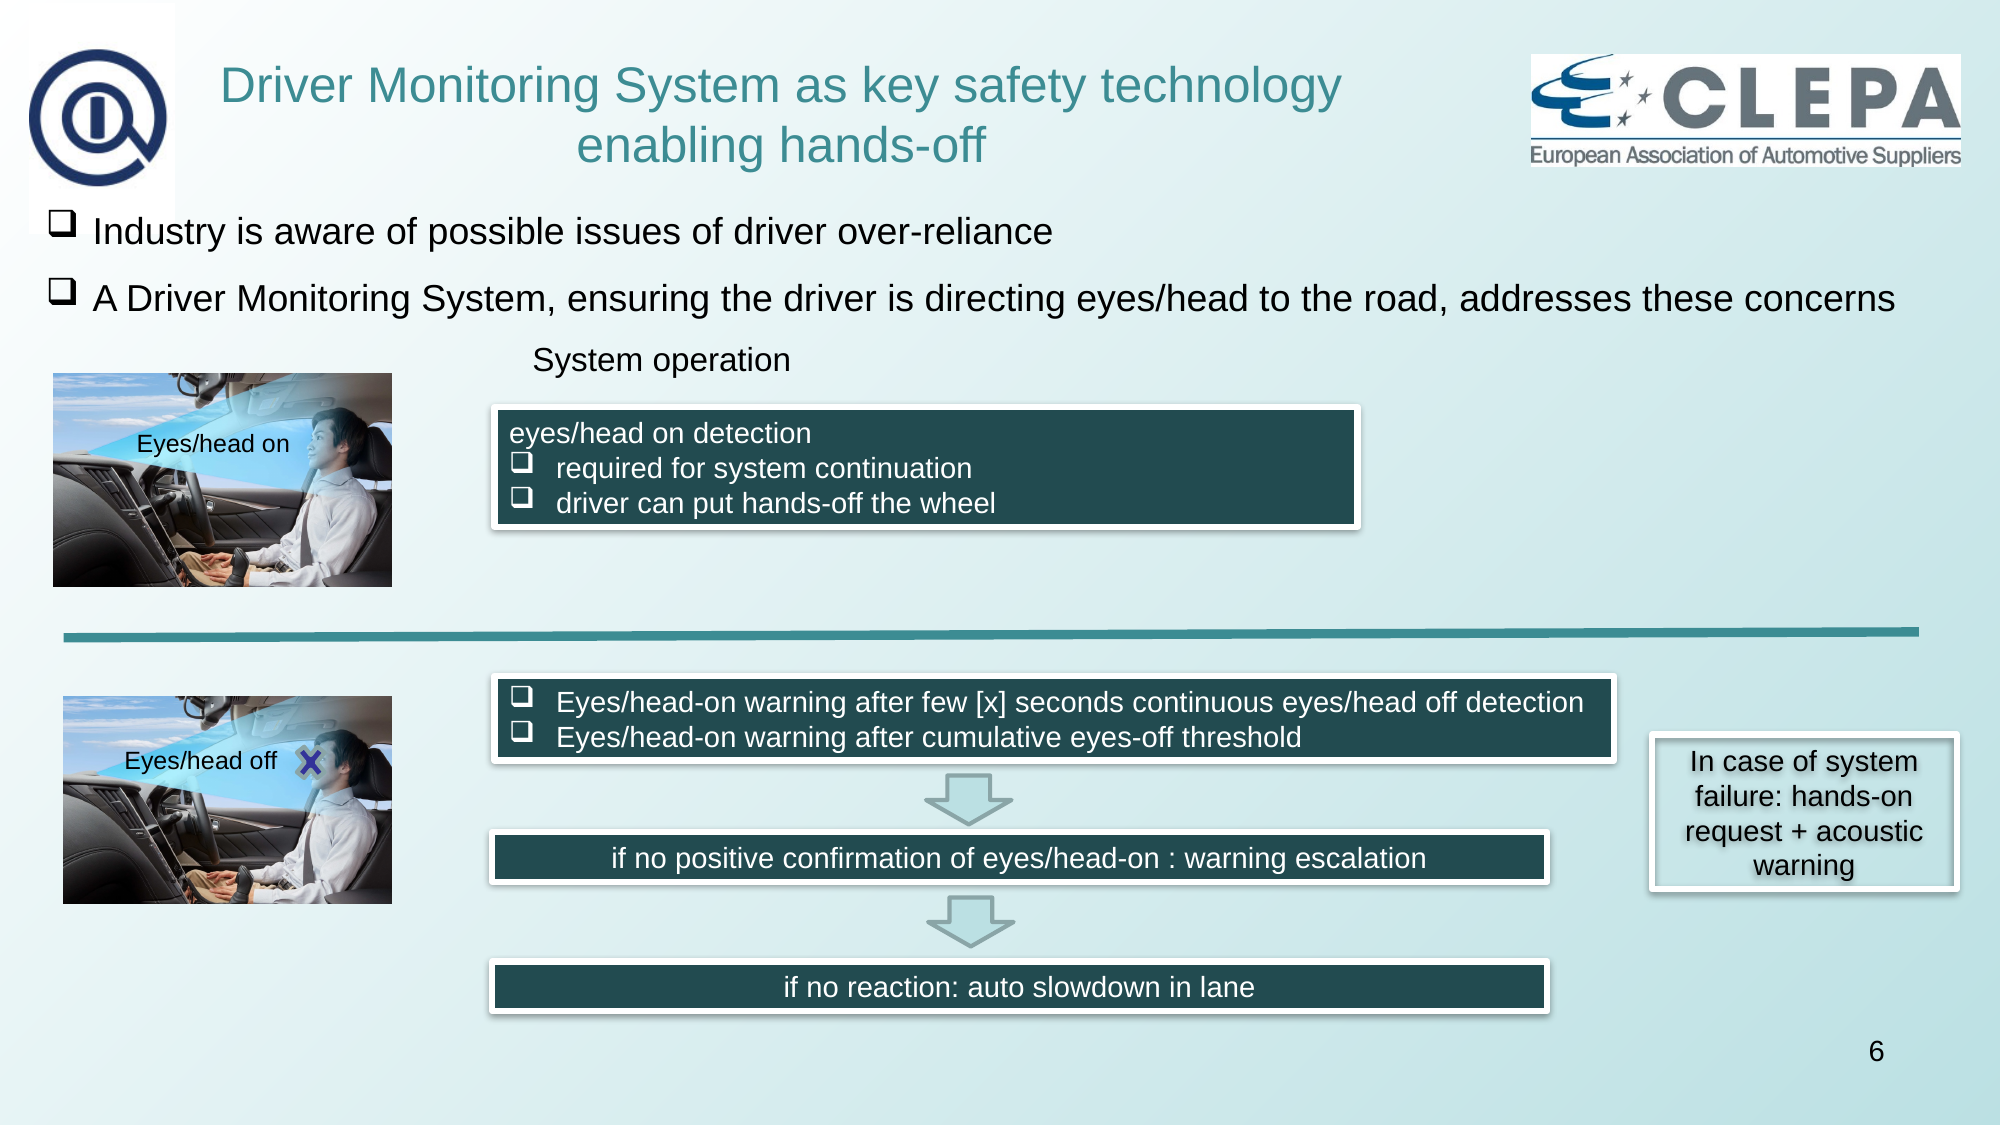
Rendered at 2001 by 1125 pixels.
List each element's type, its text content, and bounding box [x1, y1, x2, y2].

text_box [63, 631, 1919, 639]
text_box System operation [517, 330, 935, 385]
text_box Industry is aware of possible issues of driver over-reliance A Driver Monitoring System, ensuring the driver is directing eyes/head to the road, addresses these concerns [31, 176, 1969, 327]
picture [62, 696, 392, 904]
text_box if no reaction: auto slowdown in lane [489, 958, 1550, 1014]
title Driver Monitoring System as key safety technology enabling hands-off [161, 45, 1402, 176]
picture [29, 3, 175, 234]
text_box [923, 773, 1014, 827]
slide_number 6 [1433, 1024, 1901, 1103]
picture [53, 373, 392, 587]
picture [1531, 54, 1961, 167]
text_box eyes/head on detection required for system continuation driver can put hands-off the wheel [491, 404, 1361, 530]
text_box if no positive confirmation of eyes/head-on : warning escalation [489, 829, 1550, 885]
text_box [926, 895, 1016, 949]
text_box Eyes/head-on warning after few [x] seconds continuous eyes/head off detection Eyes/head-on warning after cumulative eyes-off threshold [491, 673, 1617, 764]
text_box In case of system failure: hands-on request + acoustic warning [1649, 731, 1960, 892]
